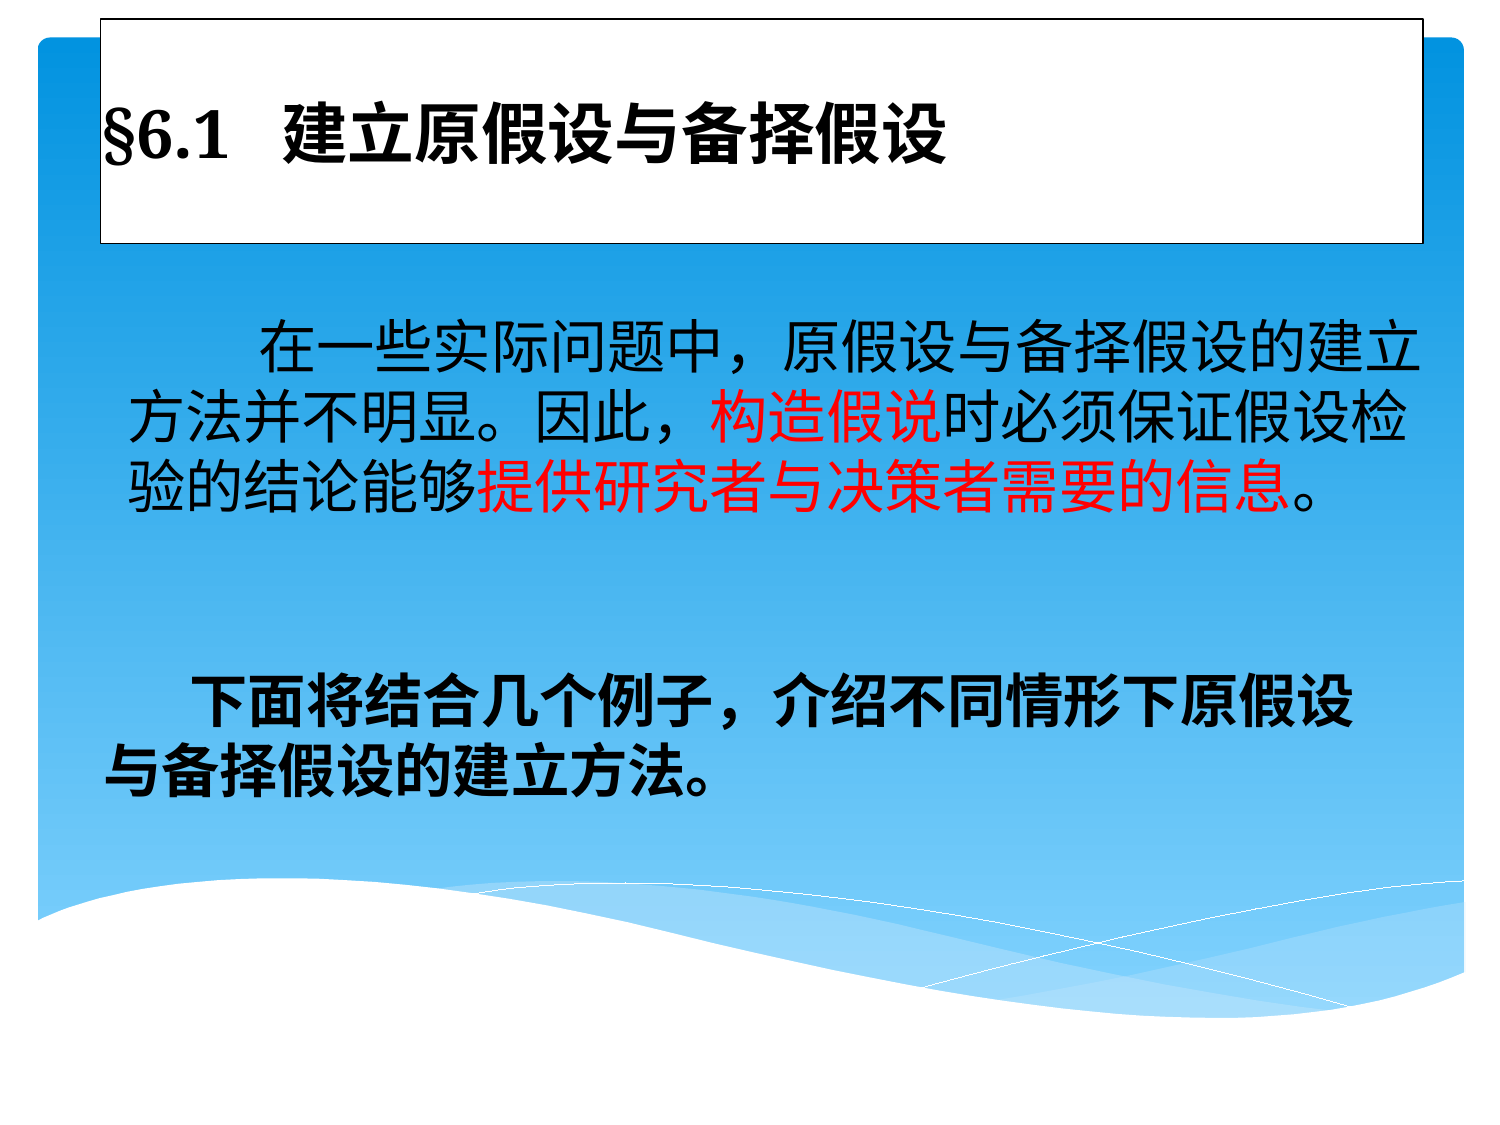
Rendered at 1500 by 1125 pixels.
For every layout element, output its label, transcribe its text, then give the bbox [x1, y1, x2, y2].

text_box 下面将结合几个例子，介绍不同情形下原假设与备择假设的建立方法。 [88, 656, 1424, 812]
text_box 在一些实际问题中，原假设与备择假设的建立方法并不明显。因此，构造假说时必须保证假设检验的结论能够提供研究者与决策者需要的信息。 [112, 302, 1459, 551]
title §6.1 建立原假设与备择假设 [100, 19, 1424, 244]
